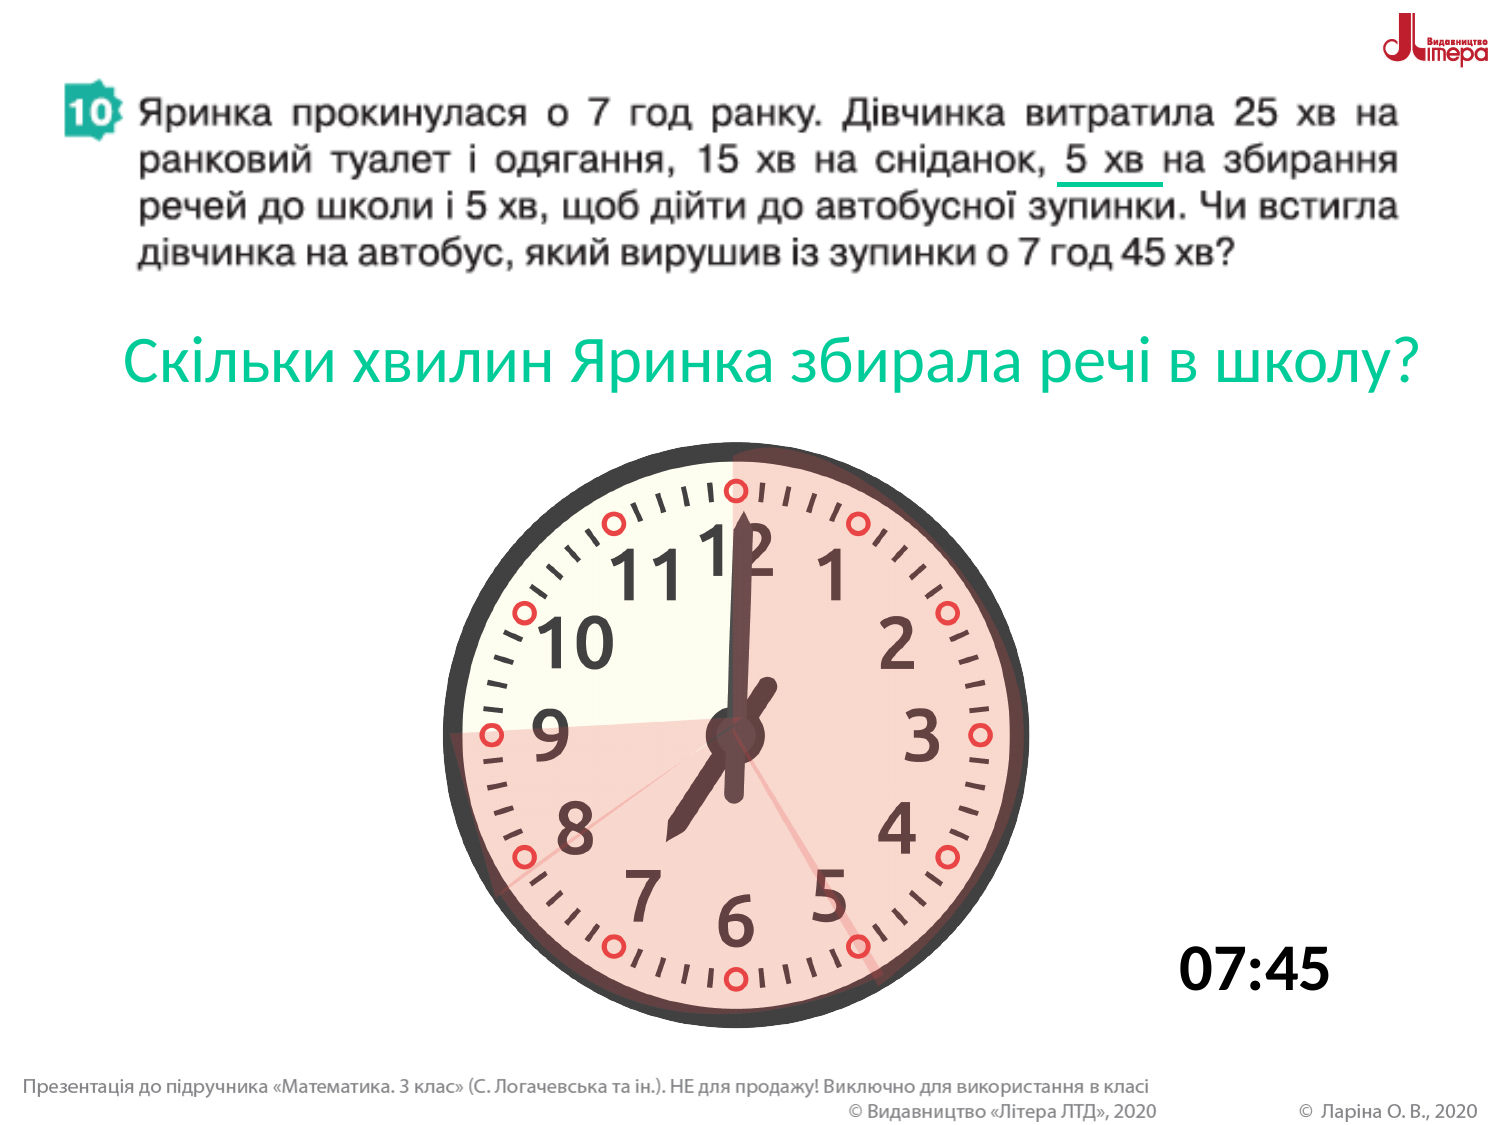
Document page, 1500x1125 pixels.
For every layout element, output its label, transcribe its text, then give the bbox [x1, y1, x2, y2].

picture [0, 0, 1500, 1125]
text_box Скільки хвилин Яринка збирала речі в школу? [76, 290, 1471, 421]
text_box 07:45 [1164, 916, 1348, 1012]
